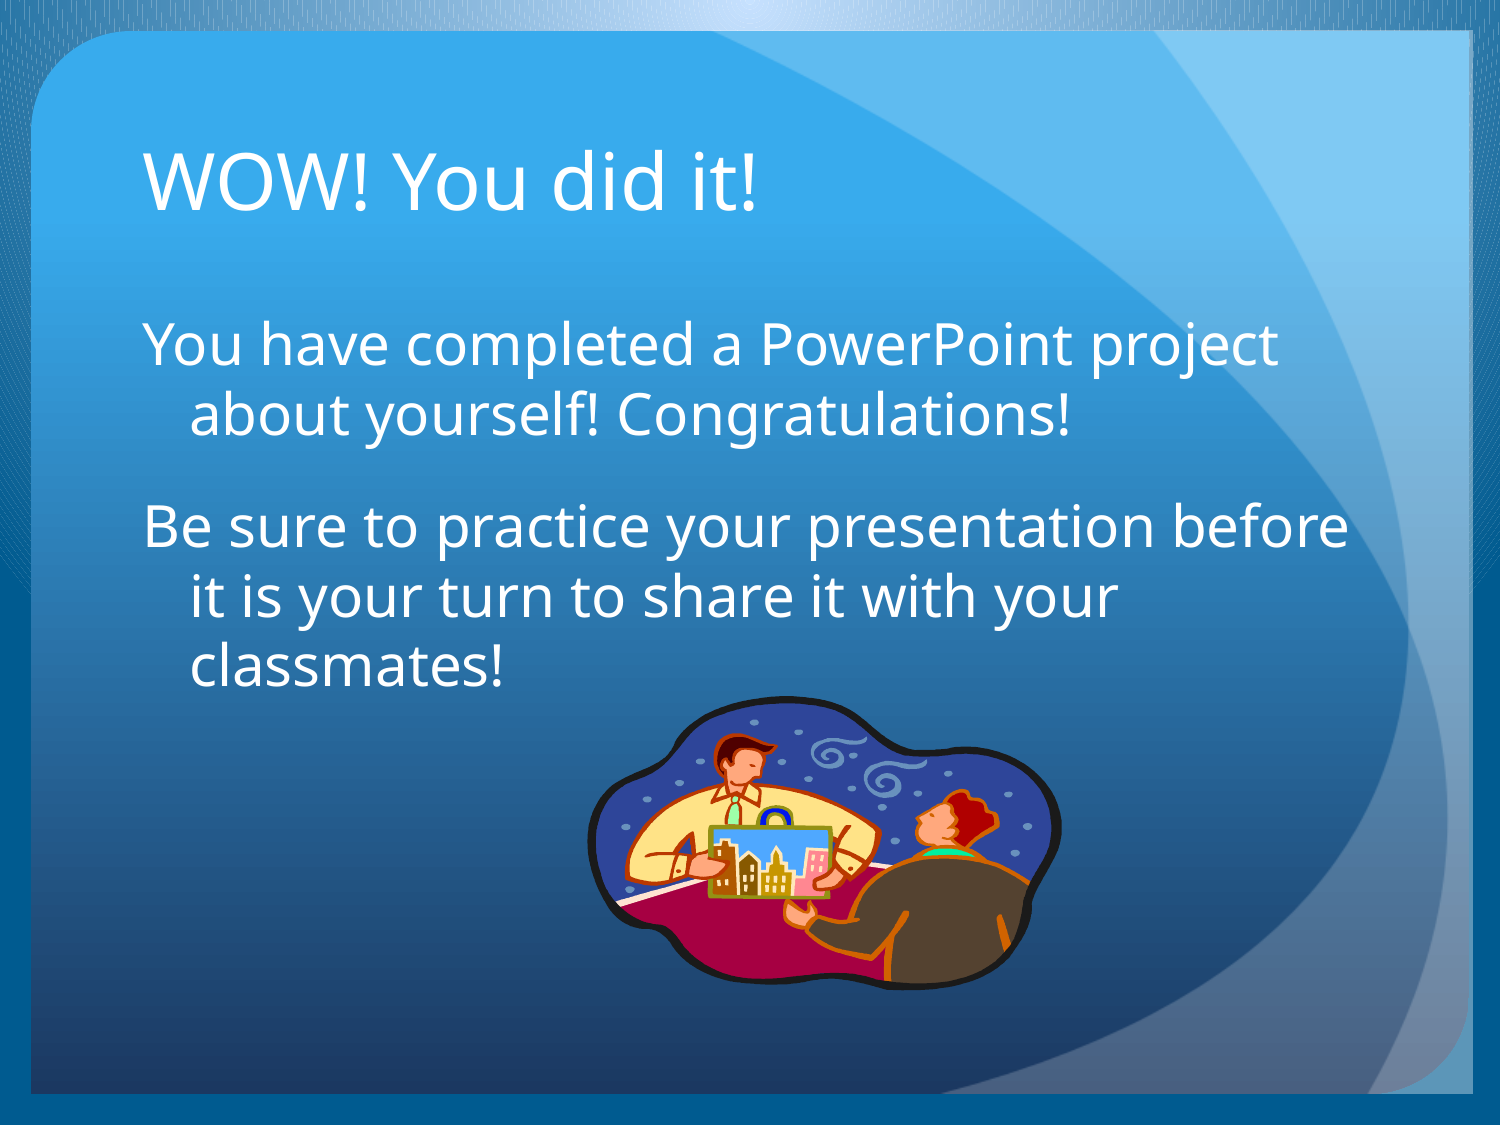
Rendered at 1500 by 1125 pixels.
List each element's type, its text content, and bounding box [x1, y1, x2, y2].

picture [24, 30, 1473, 1094]
title WOW! You did it! [127, 62, 1372, 234]
list You have completed a PowerPoint project about yourself! Congratulations! Be sure to practice your presentation before it is your turn to share it with your classmates! [127, 299, 1372, 991]
